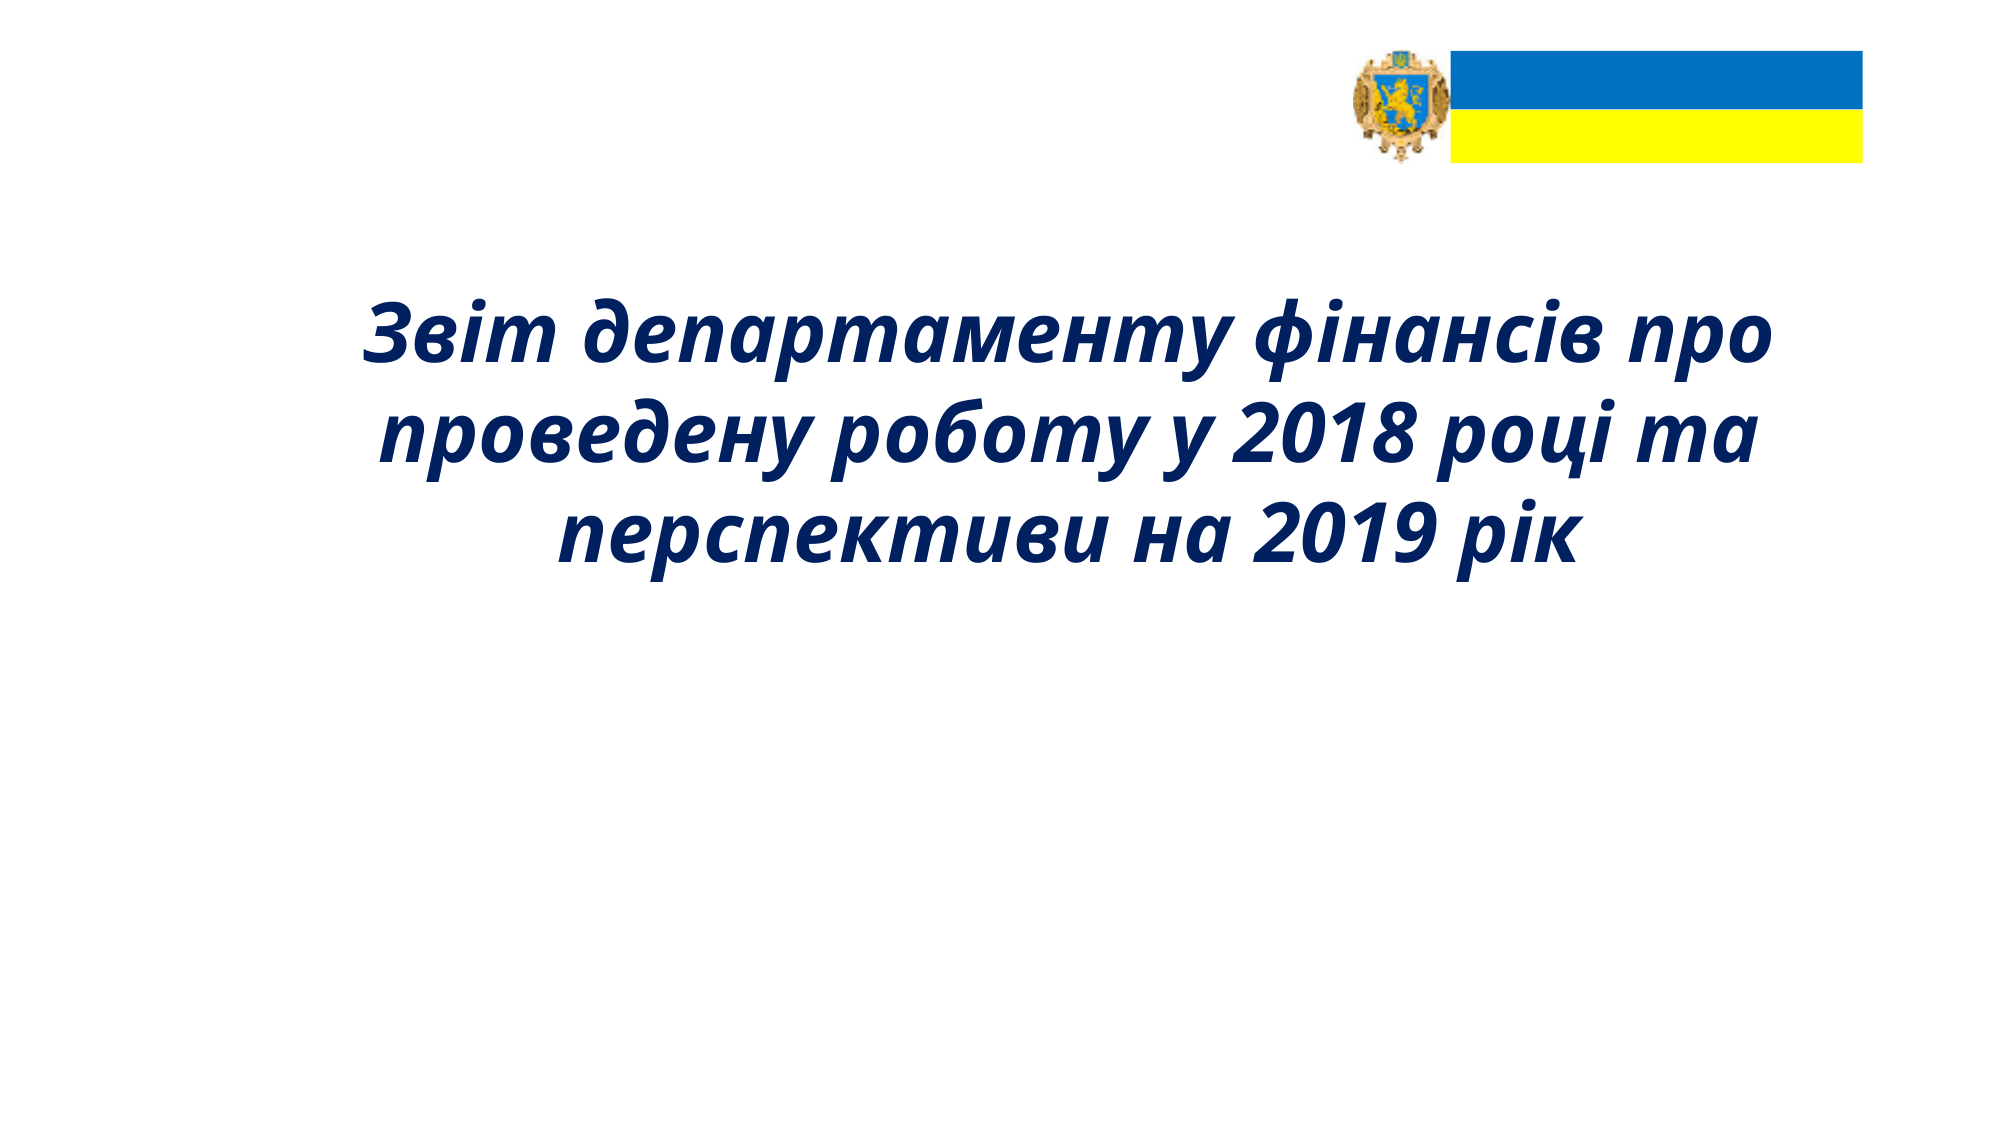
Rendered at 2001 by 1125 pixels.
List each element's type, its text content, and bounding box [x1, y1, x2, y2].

text_box Звіт департаменту фінансів про проведену роботу у 2018 році та перспективи на 2019 рік [233, 272, 1907, 587]
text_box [1353, 50, 1863, 164]
